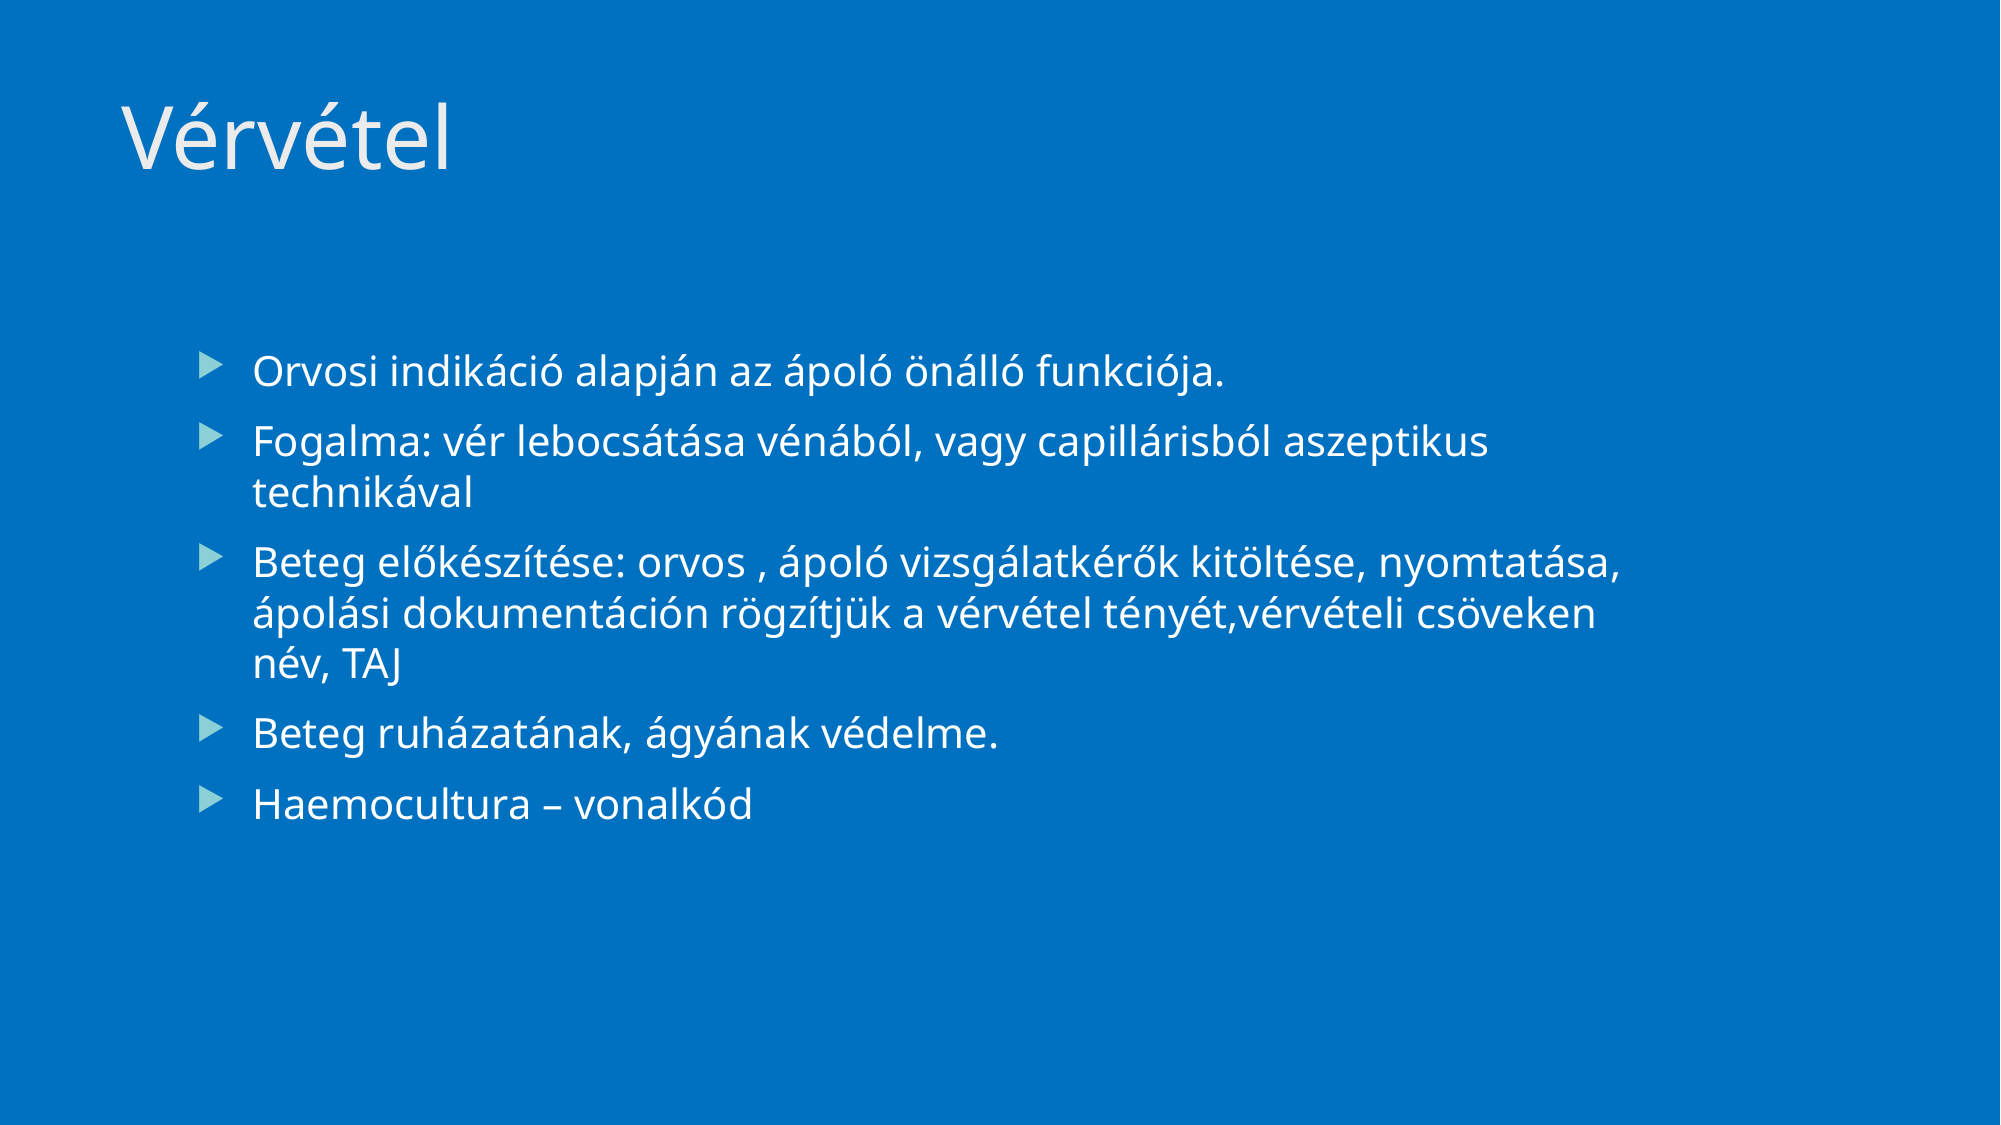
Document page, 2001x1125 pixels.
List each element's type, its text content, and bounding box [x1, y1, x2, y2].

title Vérvétel [106, 74, 1649, 304]
list Orvosi indikáció alapján az ápoló önálló funkciója. Fogalma: vér lebocsátása vénából, vagy capillárisból aszeptikus technikával Beteg előkészítése: orvos , ápoló vizsgálatkérők kitöltése, nyomtatása, ápolási dokumentáción rögzítjük a vérvétel tényét,vérvételi csöveken név, TAJ Beteg ruházatának, ágyának védelme. Haemocultura – vonalkód [181, 336, 1649, 1025]
